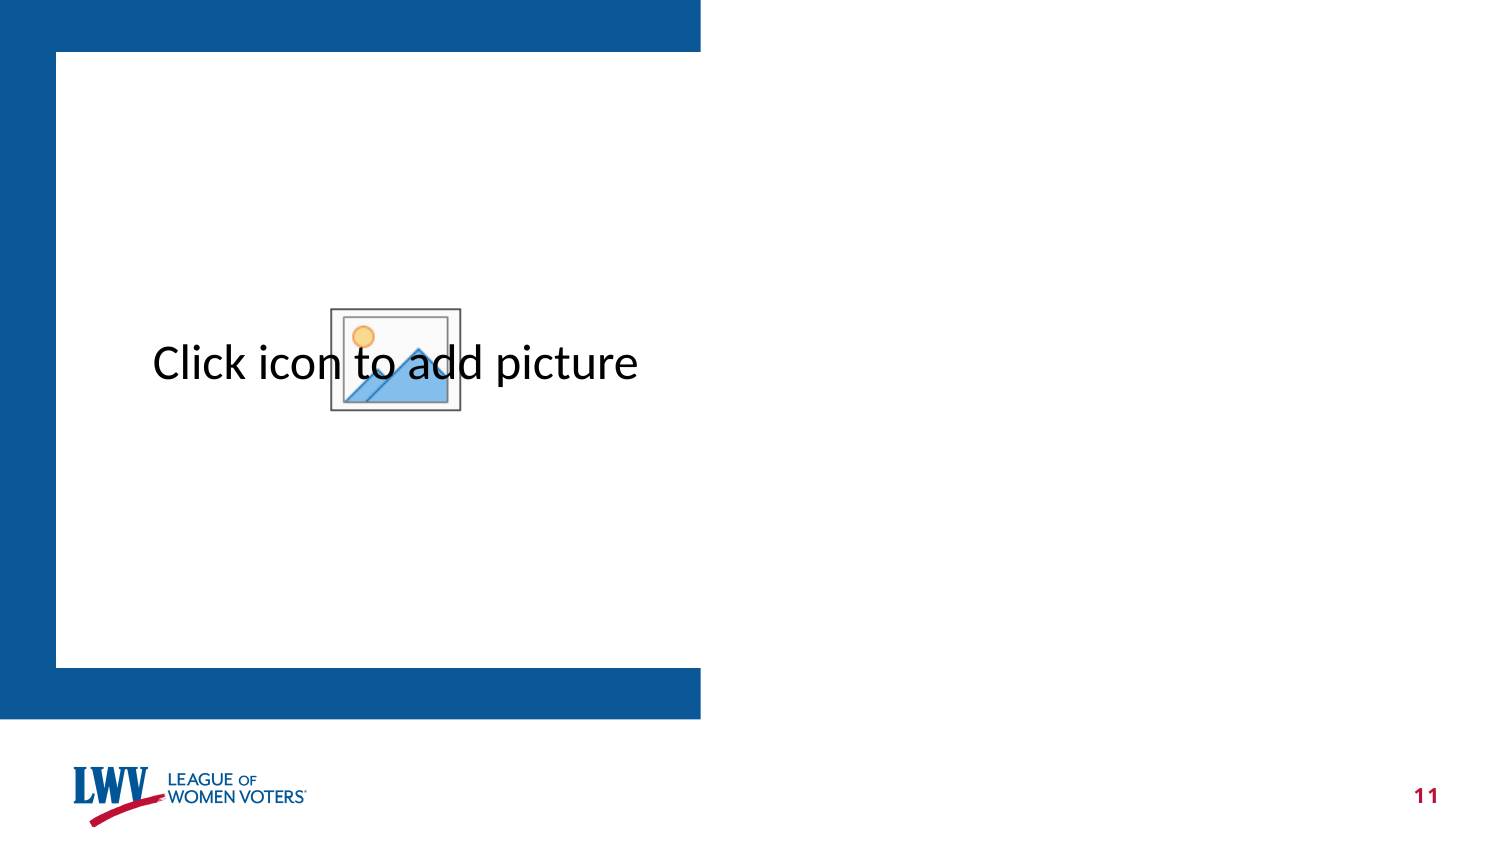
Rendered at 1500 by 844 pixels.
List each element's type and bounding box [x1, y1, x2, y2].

picture [55, 51, 737, 668]
picture [62, 758, 313, 834]
